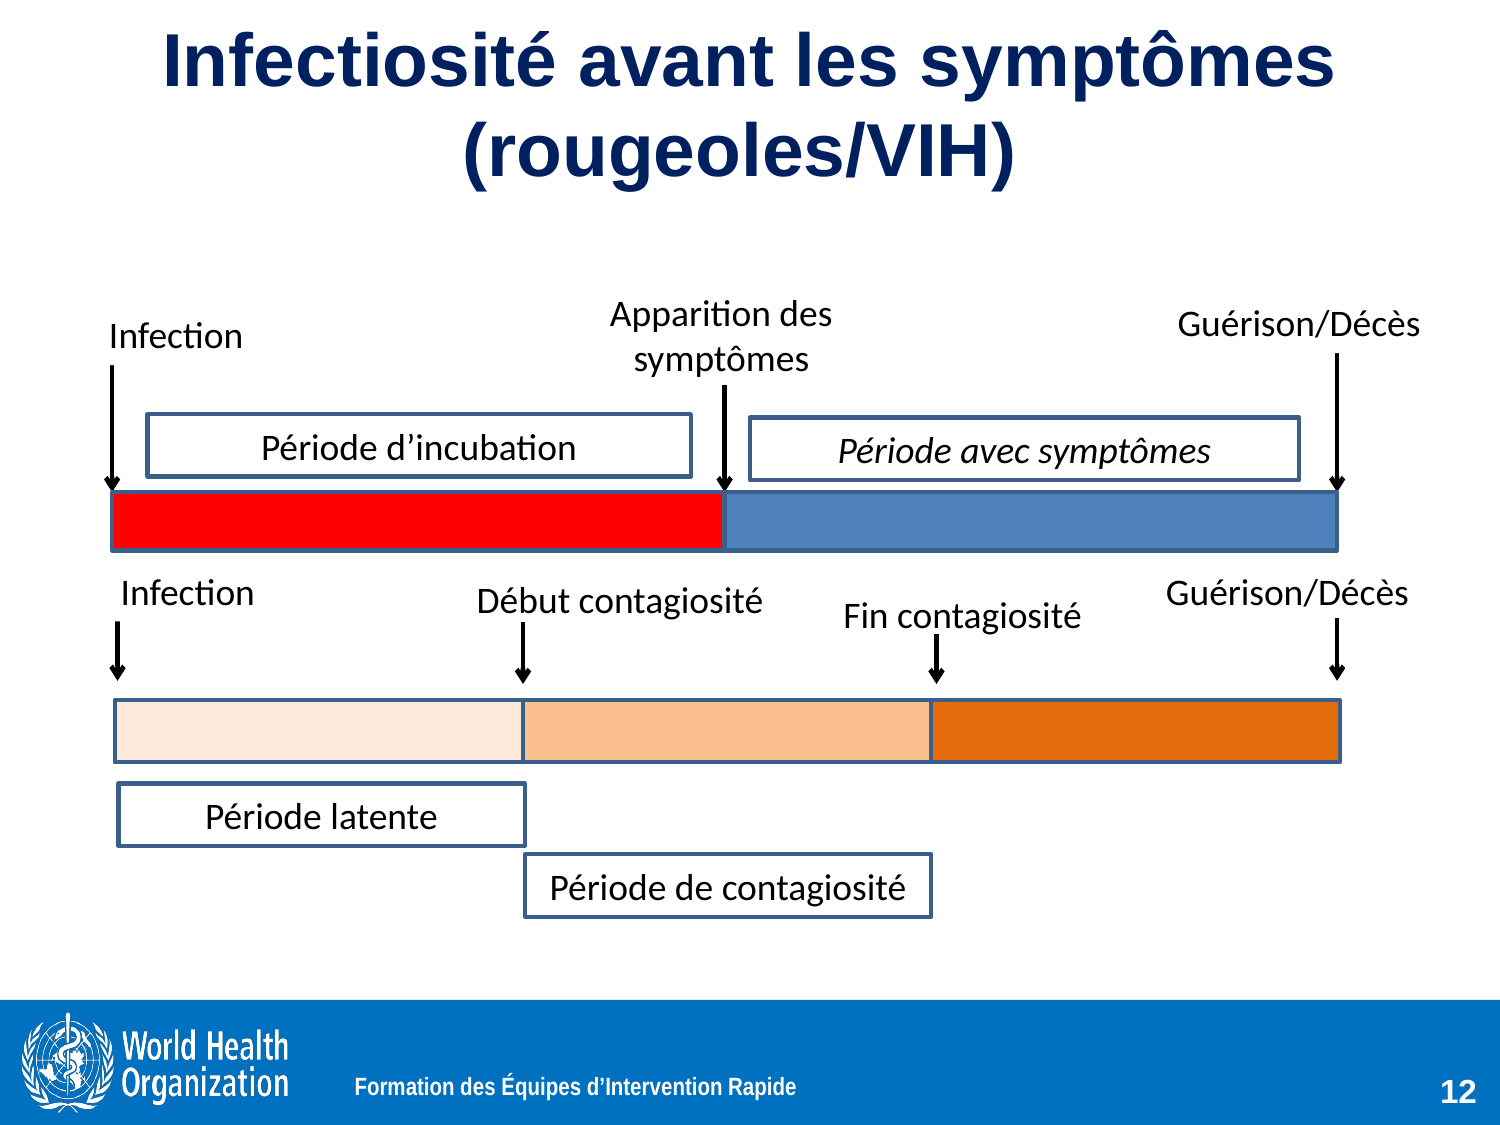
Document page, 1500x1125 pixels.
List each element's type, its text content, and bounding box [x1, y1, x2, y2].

title Infectiosité avant les symptômes (rougeoles/VIH) [0, 7, 1500, 195]
picture [21, 1012, 288, 1113]
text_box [50, 290, 1436, 918]
